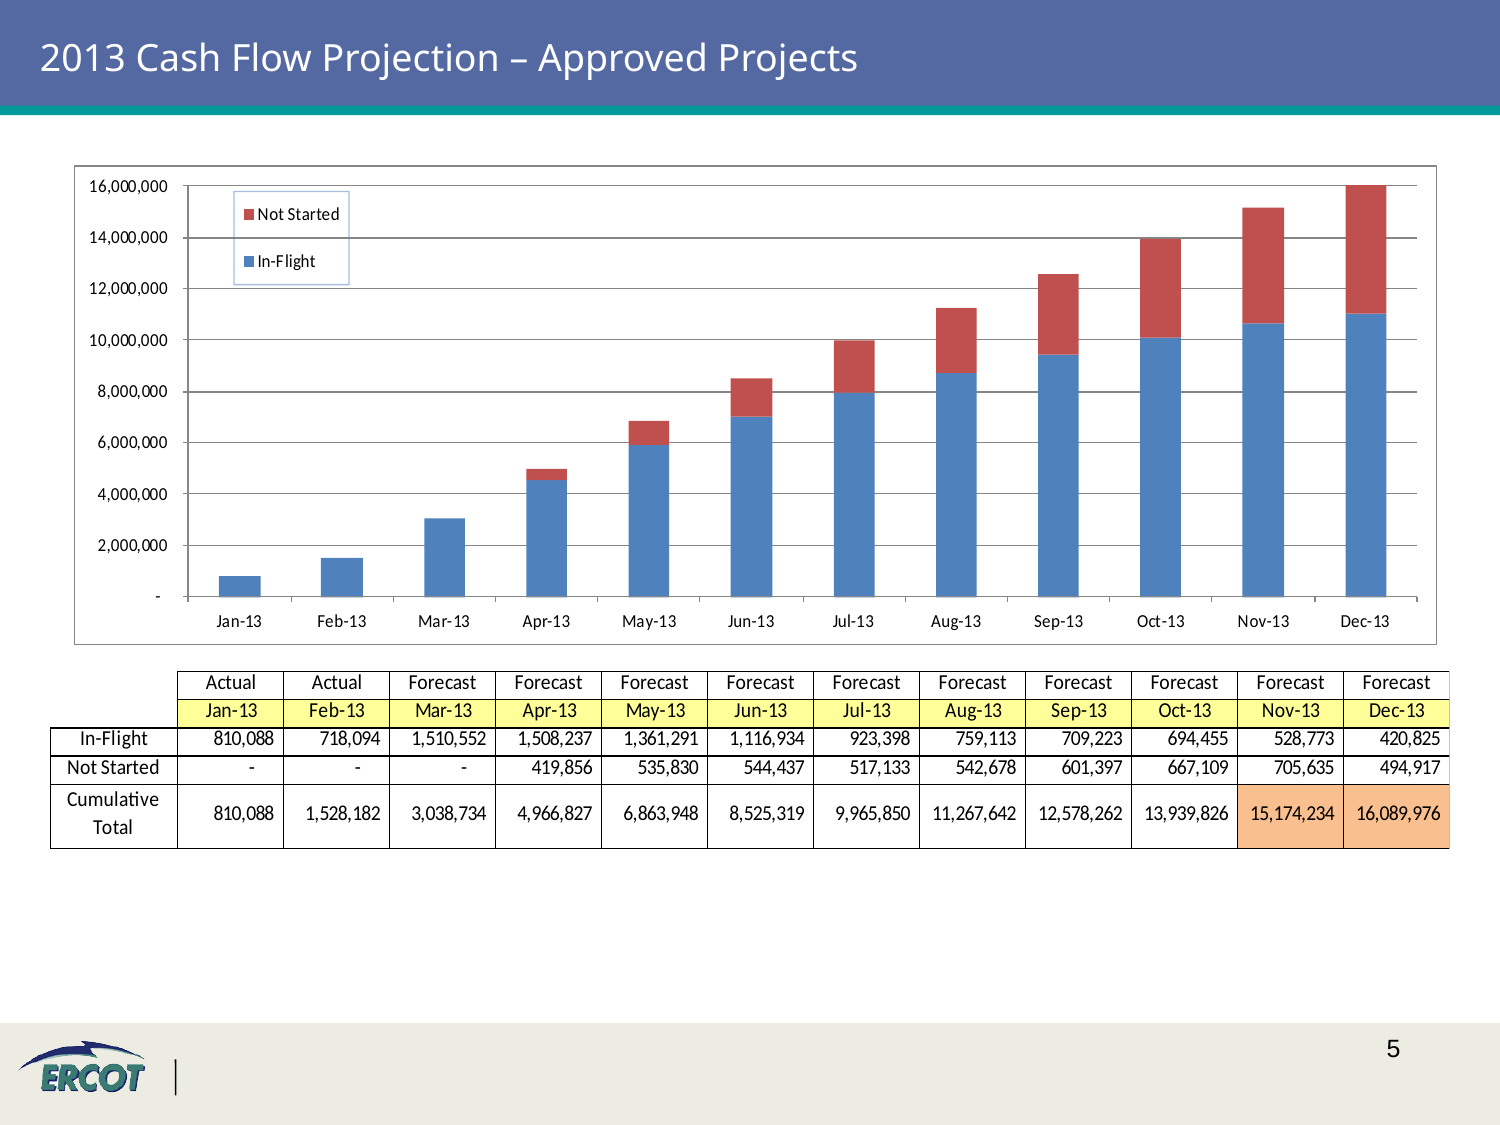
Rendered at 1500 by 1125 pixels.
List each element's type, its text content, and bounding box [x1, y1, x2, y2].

picture [10, 1031, 151, 1111]
title 2013 Cash Flow Projection – Approved Projects [24, 0, 1188, 113]
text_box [49, 162, 1451, 851]
